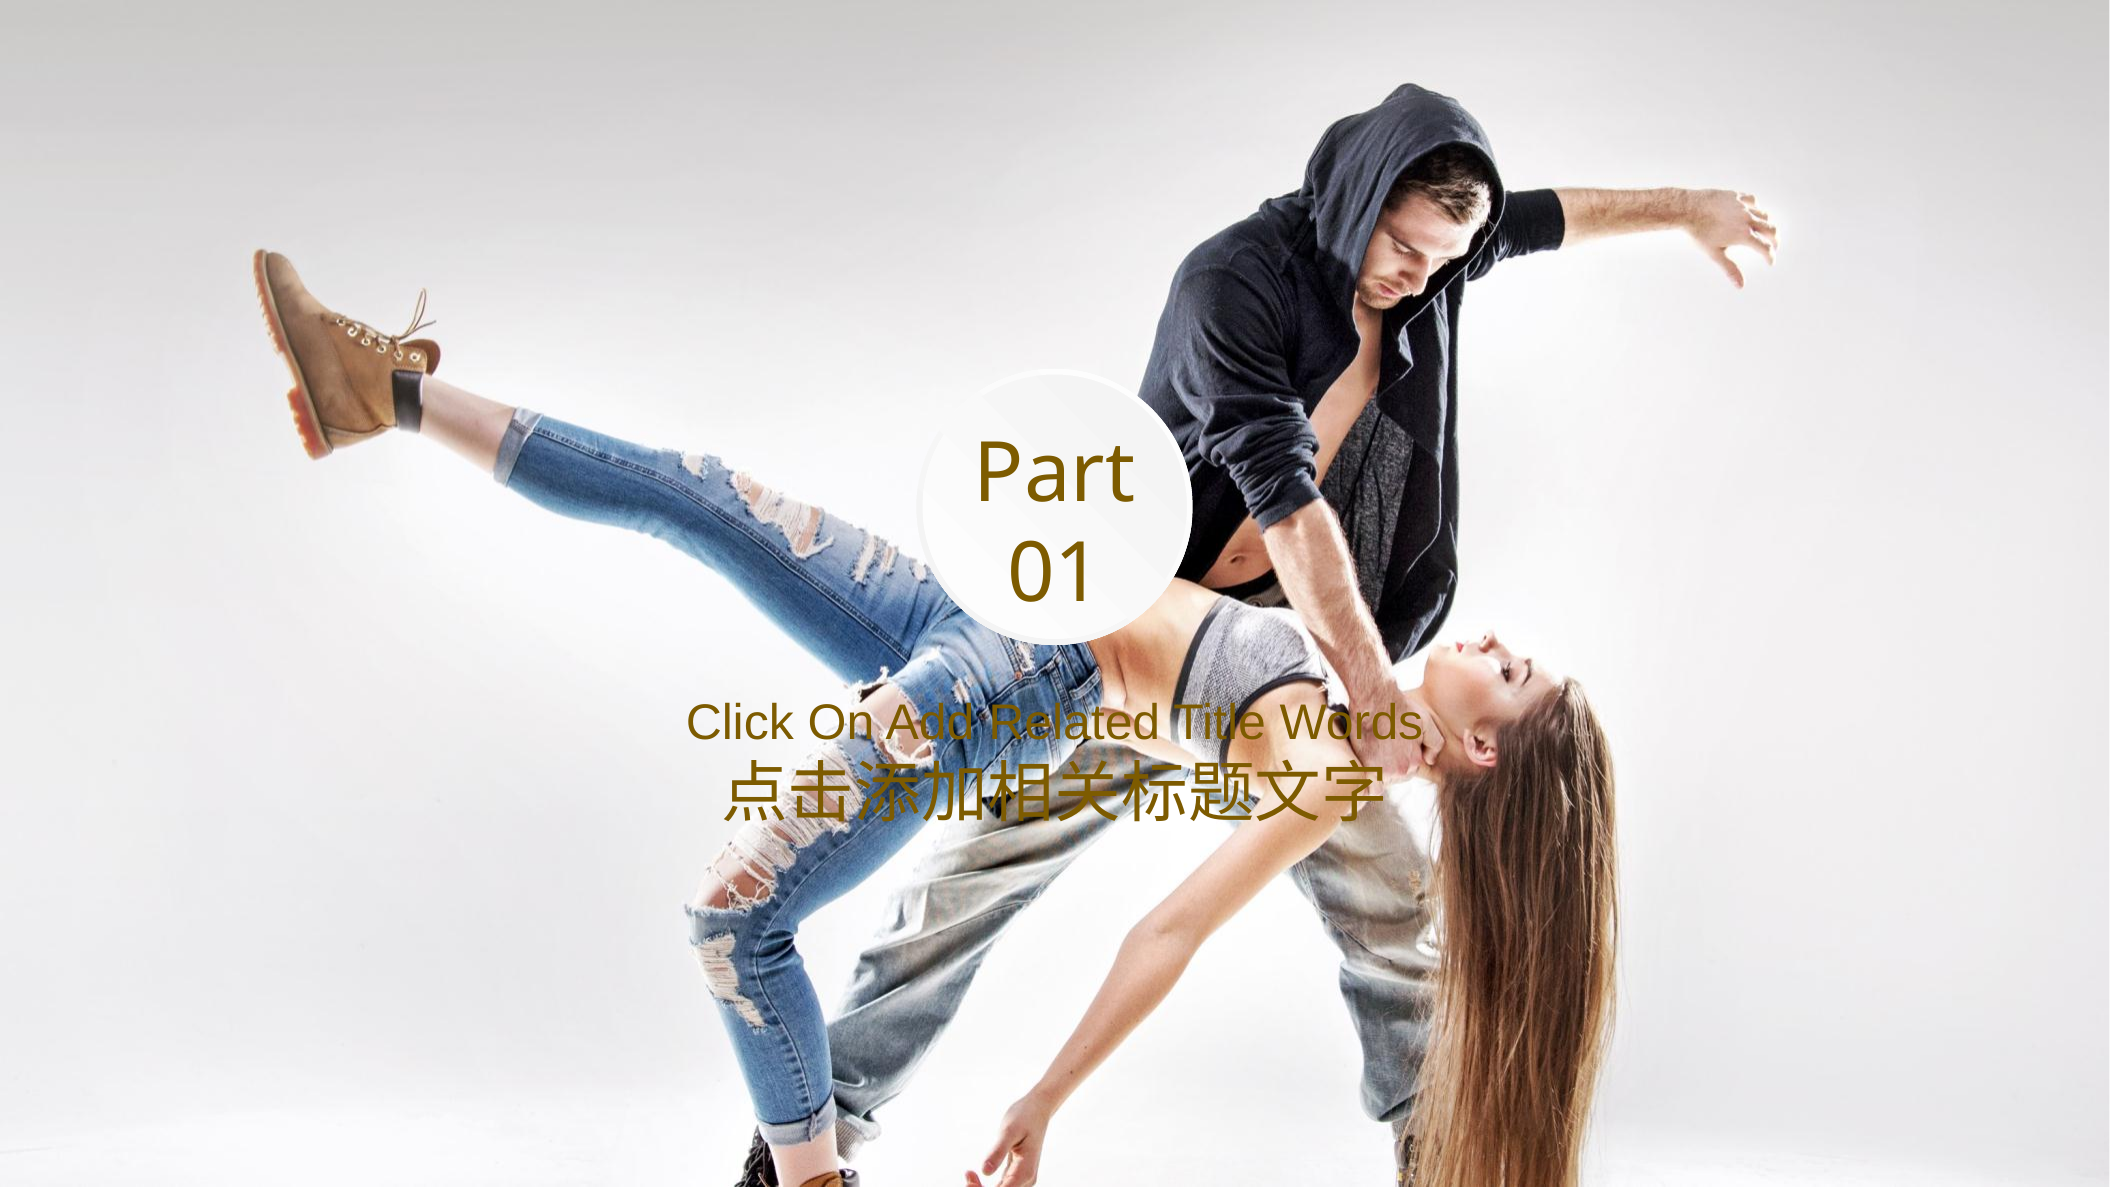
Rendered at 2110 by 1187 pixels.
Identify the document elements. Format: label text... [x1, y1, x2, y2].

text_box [916, 368, 1193, 645]
text_box [0, 0, 2110, 1187]
text_box Click On Add Related Title Words 点击添加相关标题文字 [631, 682, 1479, 837]
